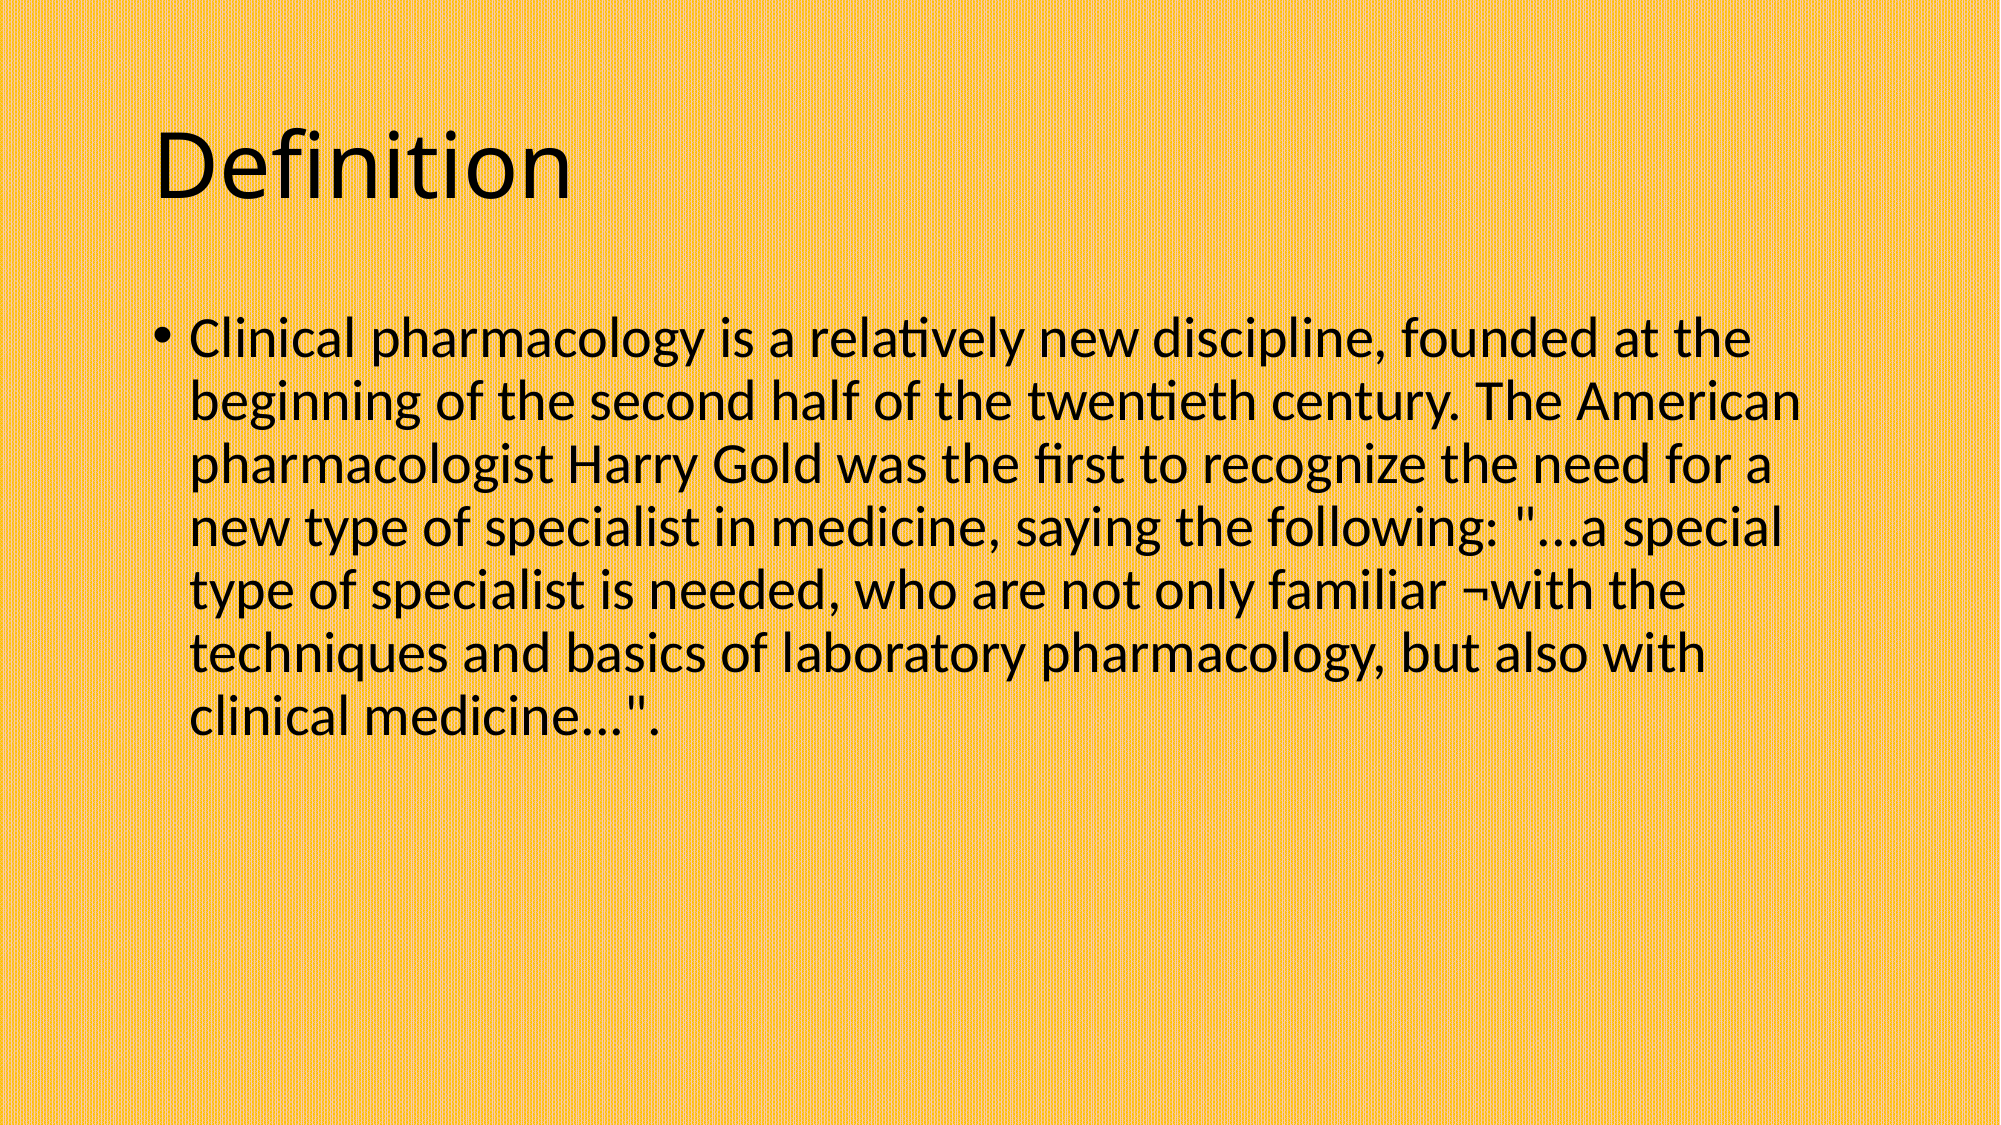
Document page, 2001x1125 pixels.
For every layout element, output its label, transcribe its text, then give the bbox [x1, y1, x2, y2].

title Definition [137, 59, 1863, 278]
list Clinical pharmacology is a relatively new discipline, founded at the beginning of the second half of the twentieth century. The American pharmacologist Harry Gold was the first to recognize the need for a new type of specialist in medicine, saying the following: "...a special type of specialist is needed, who are not only familiar ¬with the techniques and basics of laboratory pharmacology, but also with clinical medicine...". [137, 299, 1863, 1014]
